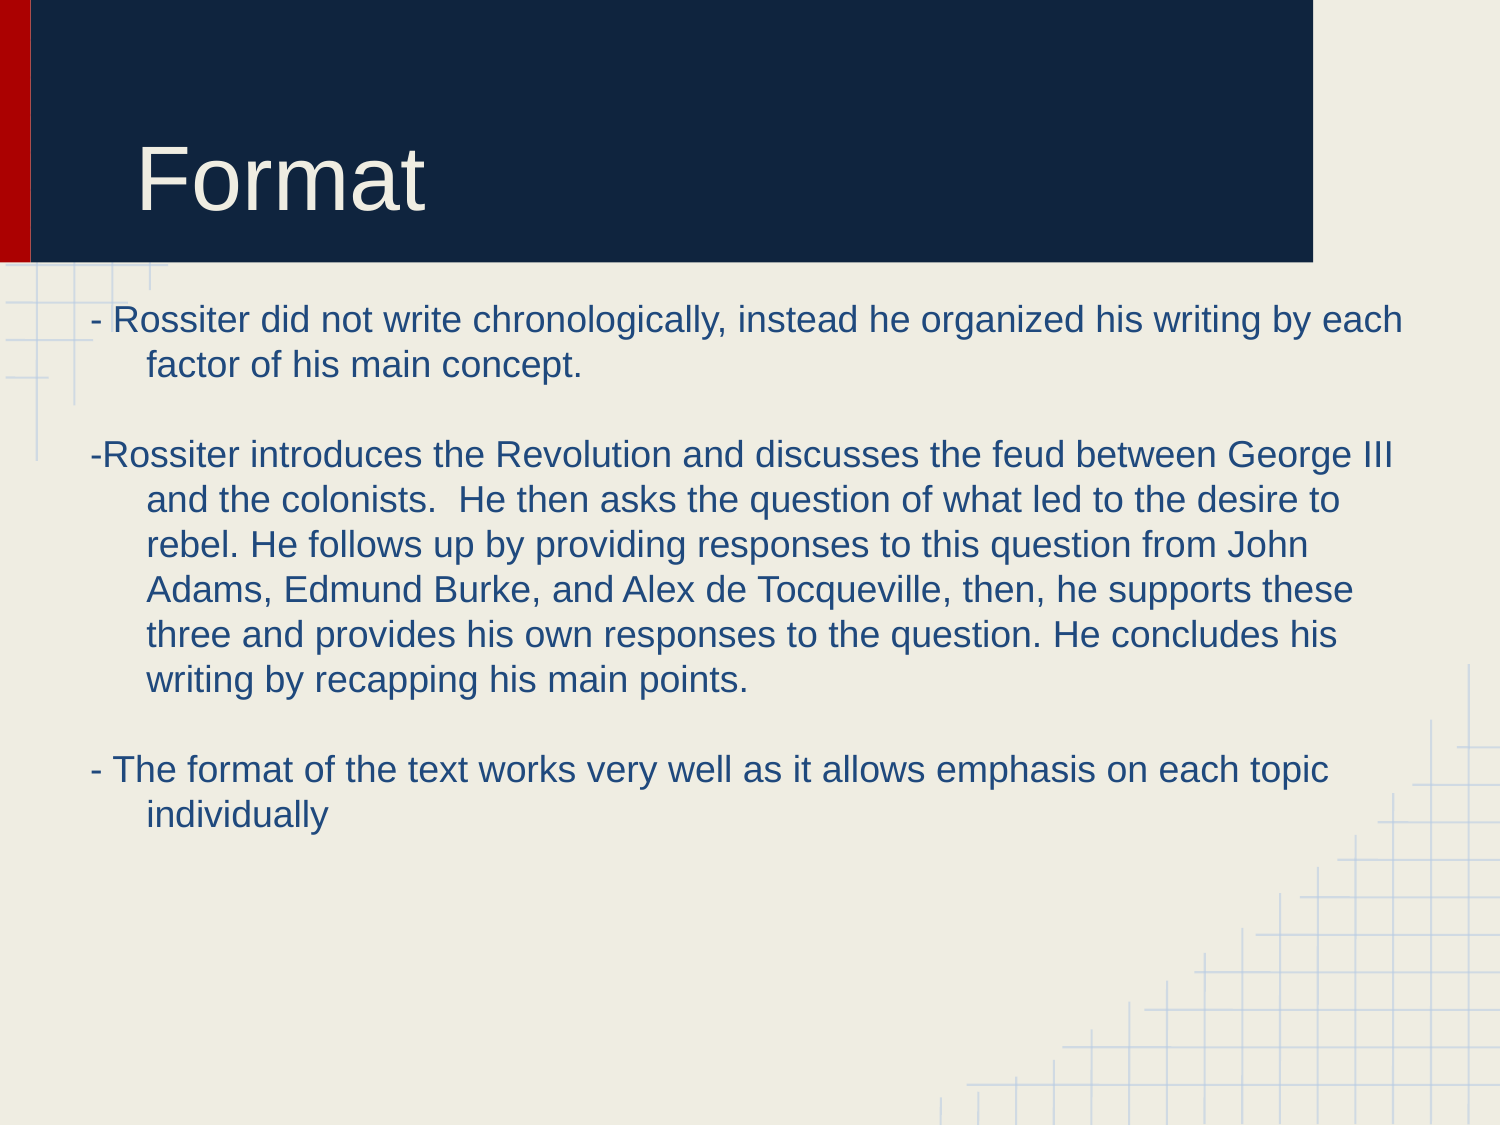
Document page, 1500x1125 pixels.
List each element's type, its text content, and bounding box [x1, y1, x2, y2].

title Format [75, 22, 1276, 244]
list - Rossiter did not write chronologically, instead he organized his writing by each factor of his main concept. -Rossiter introduces the Revolution and discusses the feud between George III and the colonists. He then asks the question of what led to the desire to rebel. He follows up by providing responses to this question from John Adams, Edmund Burke, and Alex de Tocqueville, then, he supports these three and provides his own responses to the question. He concludes his writing by recapping his main points. - The format of the text works very well as it allows emphasis on each topic individually [75, 279, 1425, 1074]
